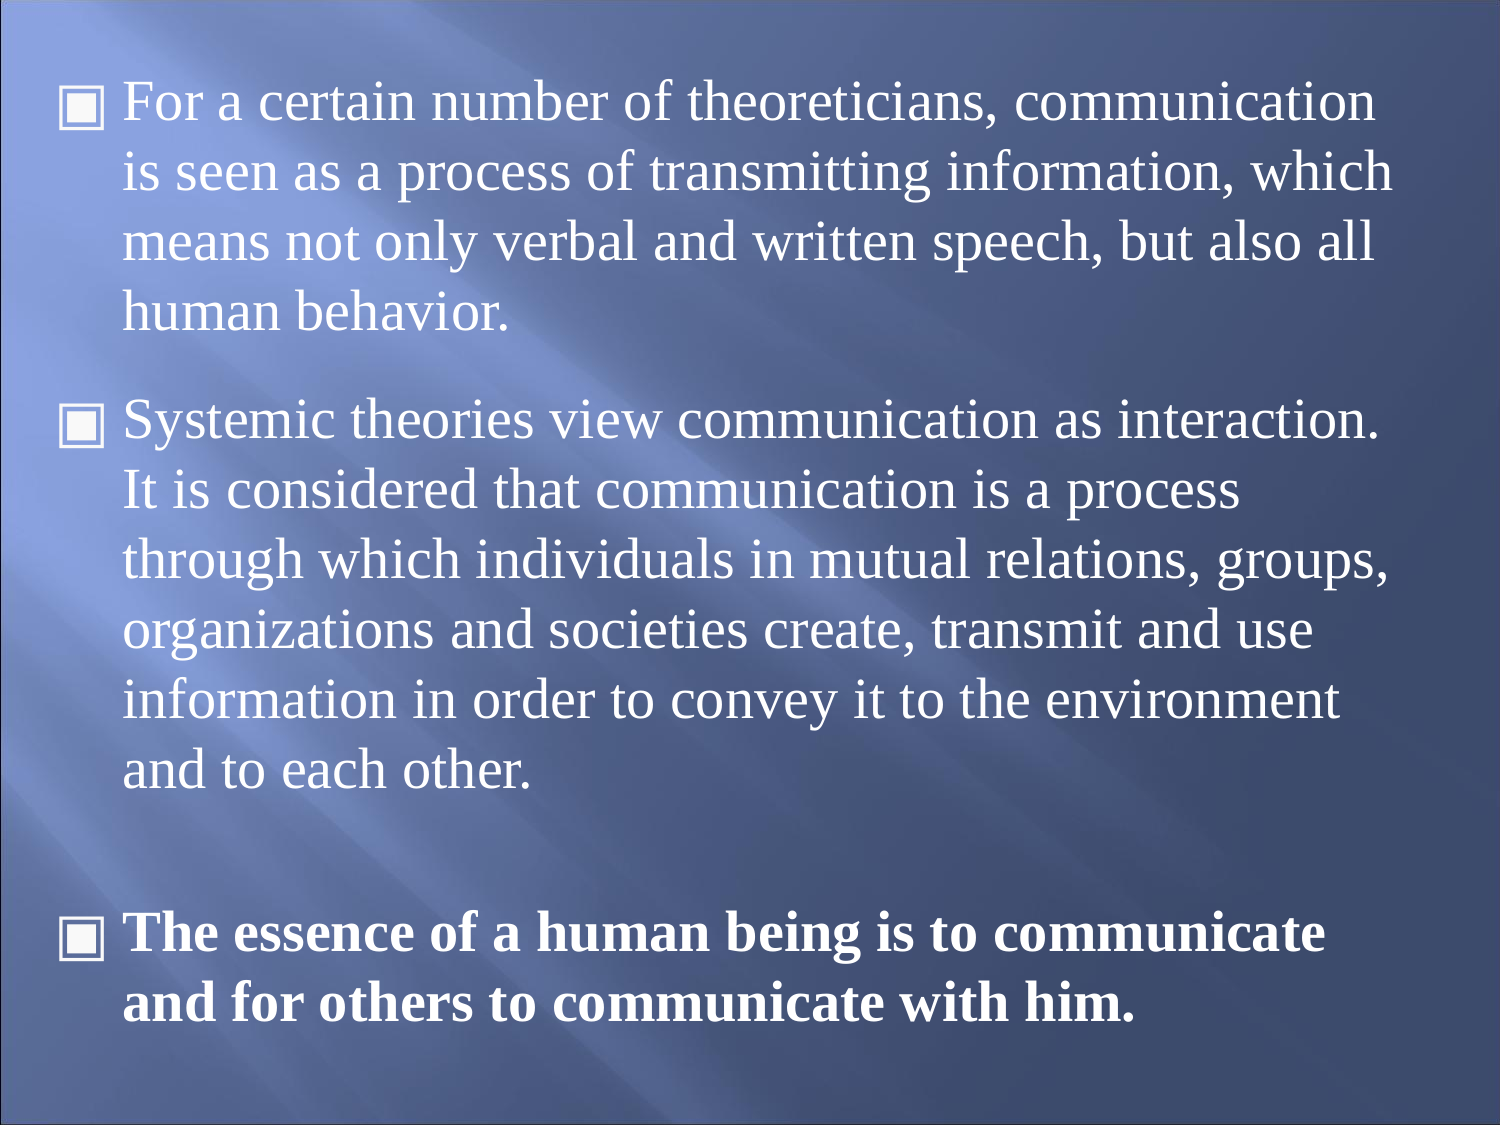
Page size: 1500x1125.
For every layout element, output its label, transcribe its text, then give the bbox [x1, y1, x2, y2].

list For a certain number of theoreticians, communication is seen as a process of transmitting information, which means not only verbal and written speech, but also all human behavior. Systemic theories view communication as interaction. It is considered that communication is a process through which individuals in mutual relations, groups, organizations and societies create, transmit and use information in order to convey it to the environment and to each other. The essence of a human being is to communicate and for others to communicate with him. [17, 54, 1425, 828]
picture [0, 0, 1500, 1125]
